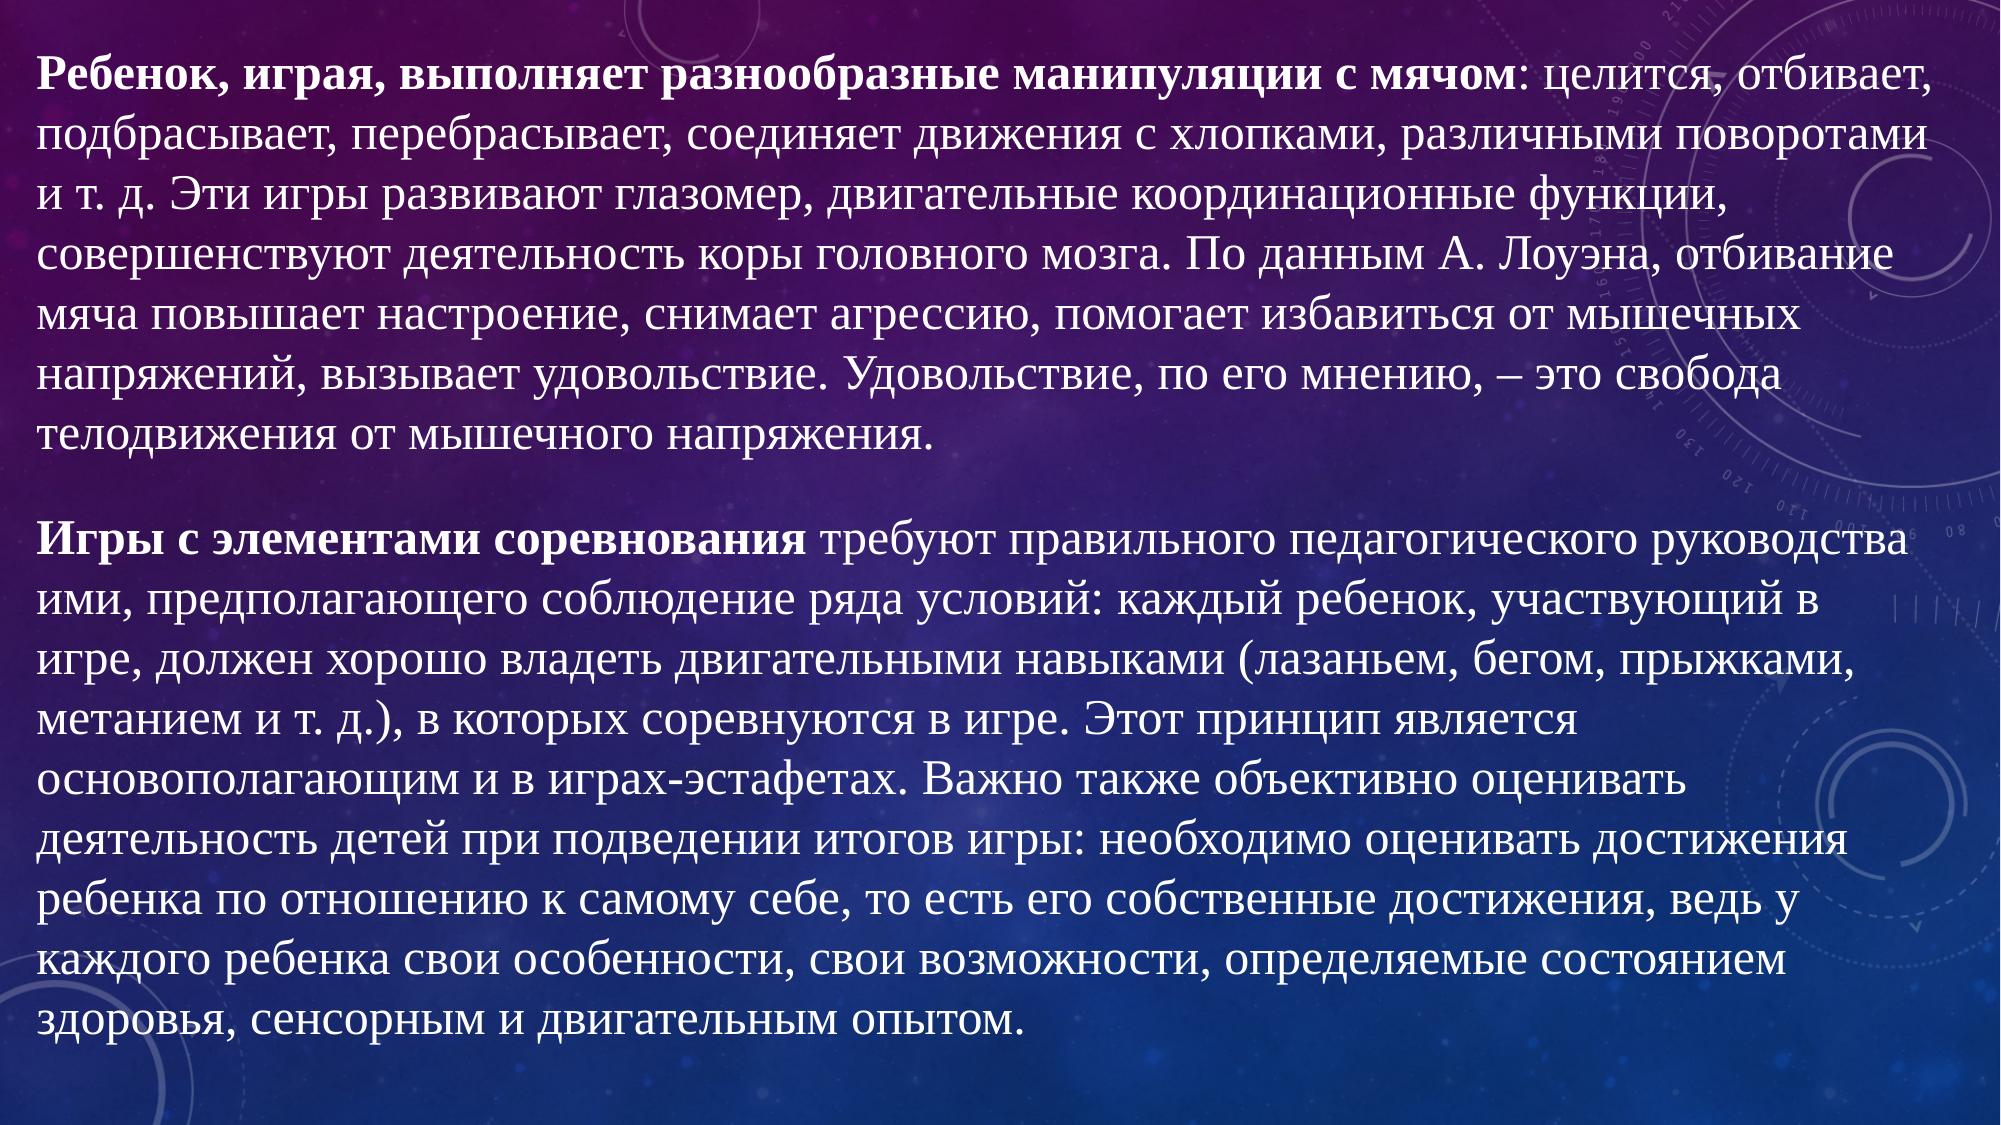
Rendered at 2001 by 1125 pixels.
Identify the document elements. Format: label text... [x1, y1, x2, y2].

text_box Ребенок, играя, выполняет разнообразные манипуляции с мячом: целится, отбивает, подбрасывает, перебрасывает, соединяет движения с хлопками, различными поворотами и т. д. Эти игры развивают глазомер, двигательные координационные функции, совершенствуют деятельность коры головного мозга. По данным А. Лоуэна, отбивание мяча повышает настроение, снимает агрессию, помогает избавиться от мышечных напряжений, вызывает удовольствие. Удовольствие, по его мнению, – это свобода телодвижения от мышечного напряжения. [21, 32, 1979, 467]
picture [0, 0, 2001, 1125]
text_box Игры с элементами соревнования требуют правильного педагогического руководства ими, предполагающего соблюдение ряда условий: каждый ребенок, участвующий в игре, должен хорошо владеть двигательными навыками (лазаньем, бегом, прыжками, метанием и т. д.), в которых соревнуются в игре. Этот принцип является основополагающим и в играх-эстафетах. Важно также объективно оценивать деятельность детей при подведении итогов игры: необходимо оценивать достижения ребенка по отношению к самому себе, то есть его собственные достижения, ведь у каждого ребенка свои особенности, свои возможности, определяемые состоянием здоровья, сенсорным и двигательным опытом. [21, 497, 1953, 1053]
